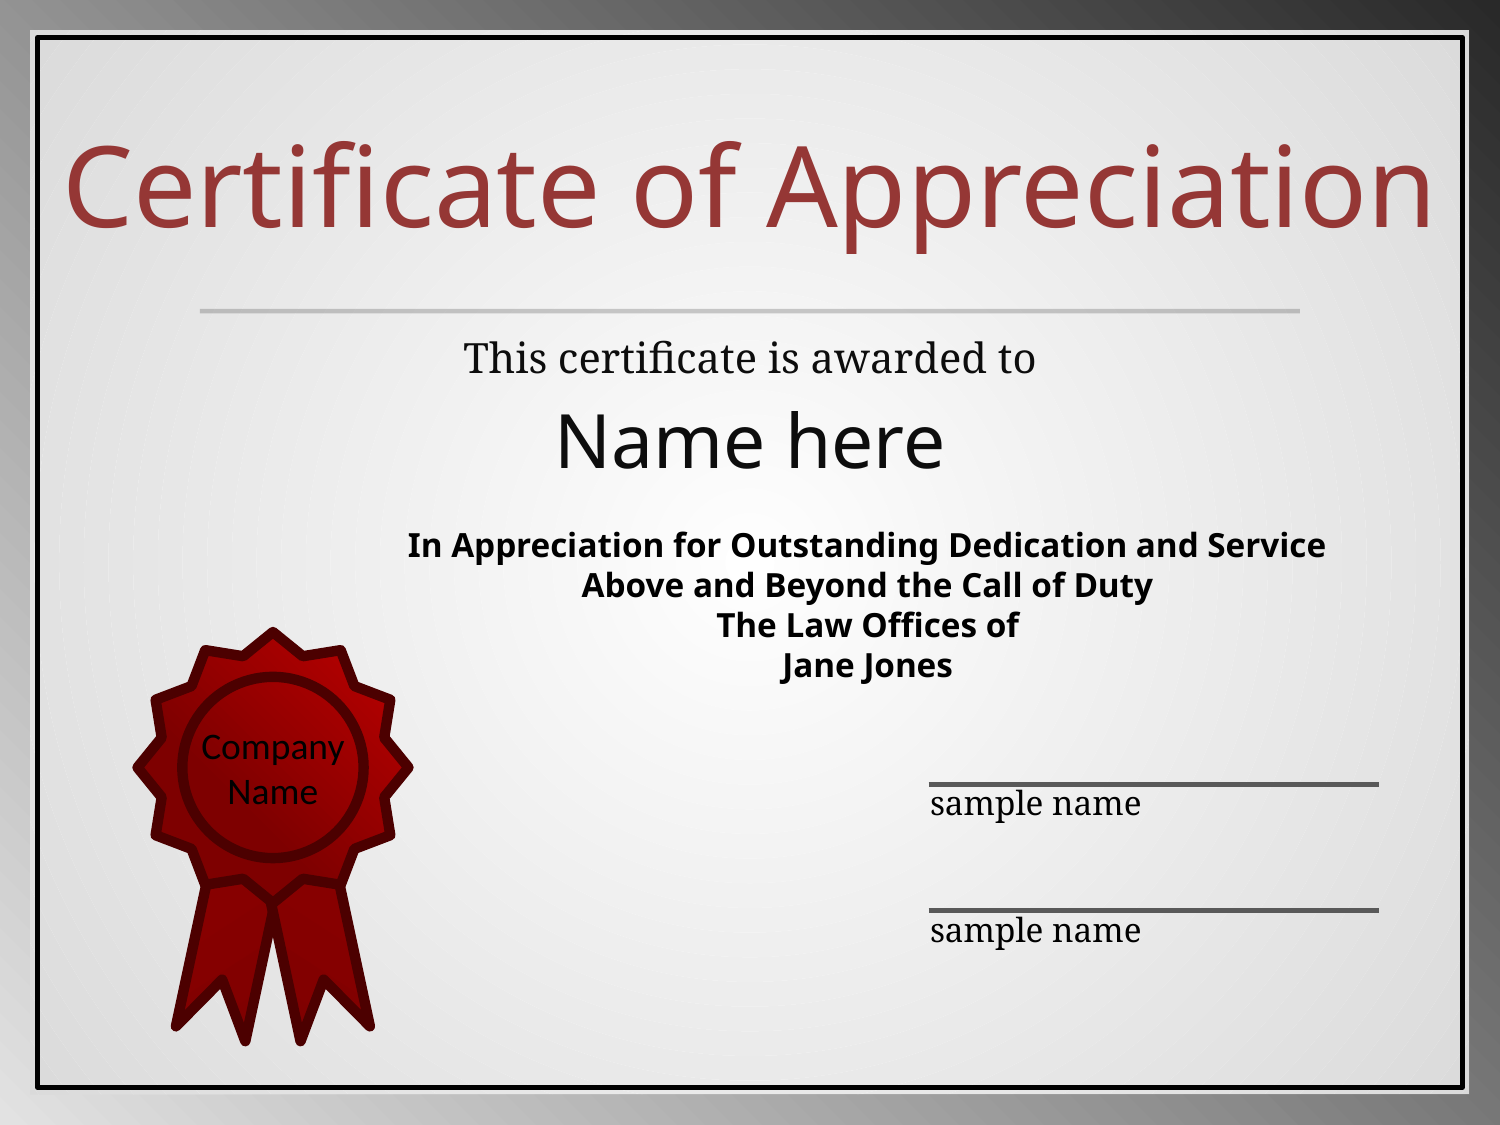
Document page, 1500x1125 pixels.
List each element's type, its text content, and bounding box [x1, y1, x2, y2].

text_box Name here [539, 385, 961, 491]
text_box [35, 35, 1464, 1089]
text_box This certificate is awarded to [448, 324, 1052, 390]
text_box In Appreciation for Outstanding Dedication and Service Above and Beyond the Call of Duty The Law Offices of Jane Jones [355, 516, 1381, 692]
text_box [0, 0, 1500, 1125]
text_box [137, 631, 409, 1038]
text_box Certificate of Appreciation [47, 107, 1453, 258]
text_box sample name [915, 902, 1157, 957]
text_box sample name [915, 774, 1157, 830]
